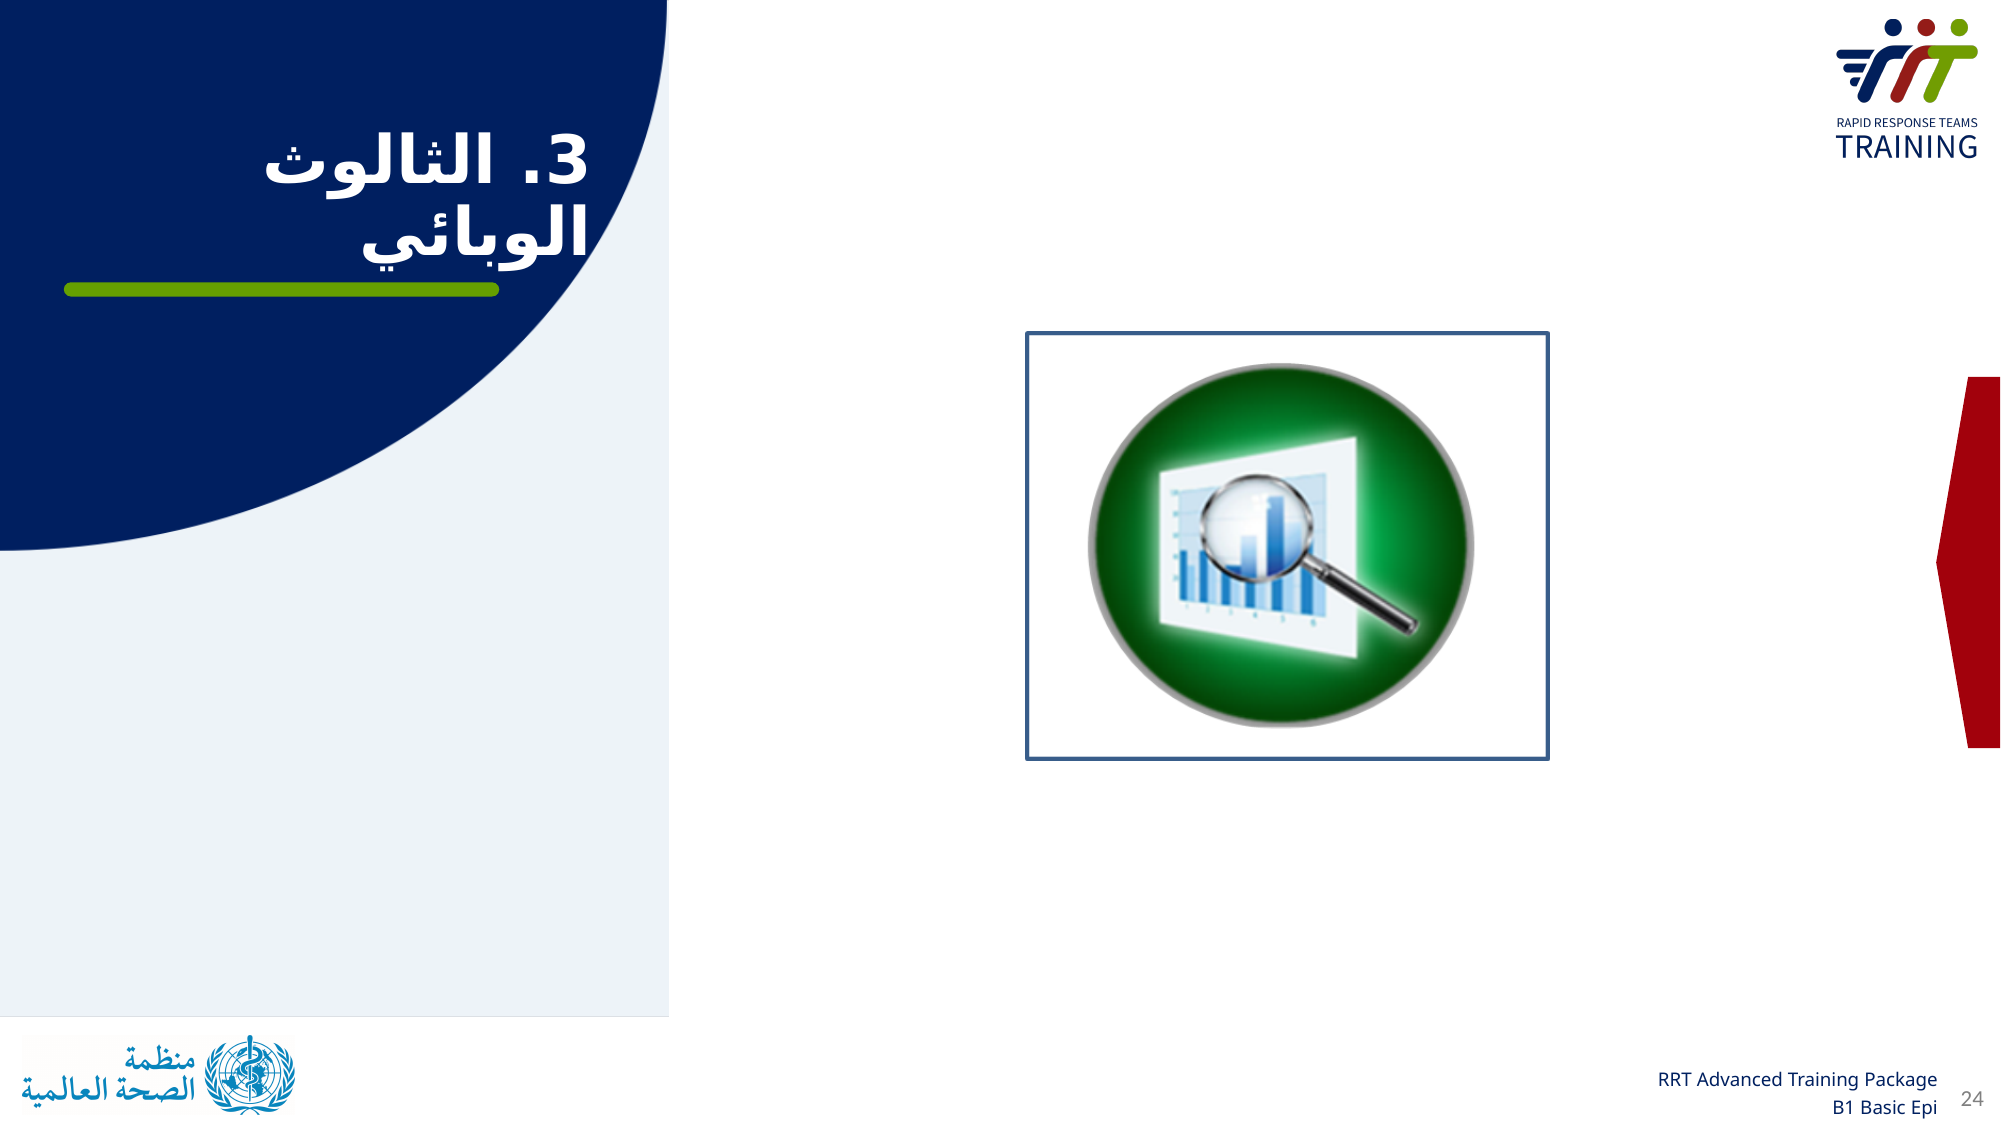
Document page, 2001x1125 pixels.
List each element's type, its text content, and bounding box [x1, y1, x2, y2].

picture [1835, 19, 1978, 167]
picture [1024, 331, 1551, 762]
picture [22, 1035, 295, 1115]
text_box [63, 283, 500, 297]
picture [0, 0, 669, 1018]
picture [252, 1050, 258, 1059]
title 3. الثالوث الوبائي [63, 113, 600, 283]
